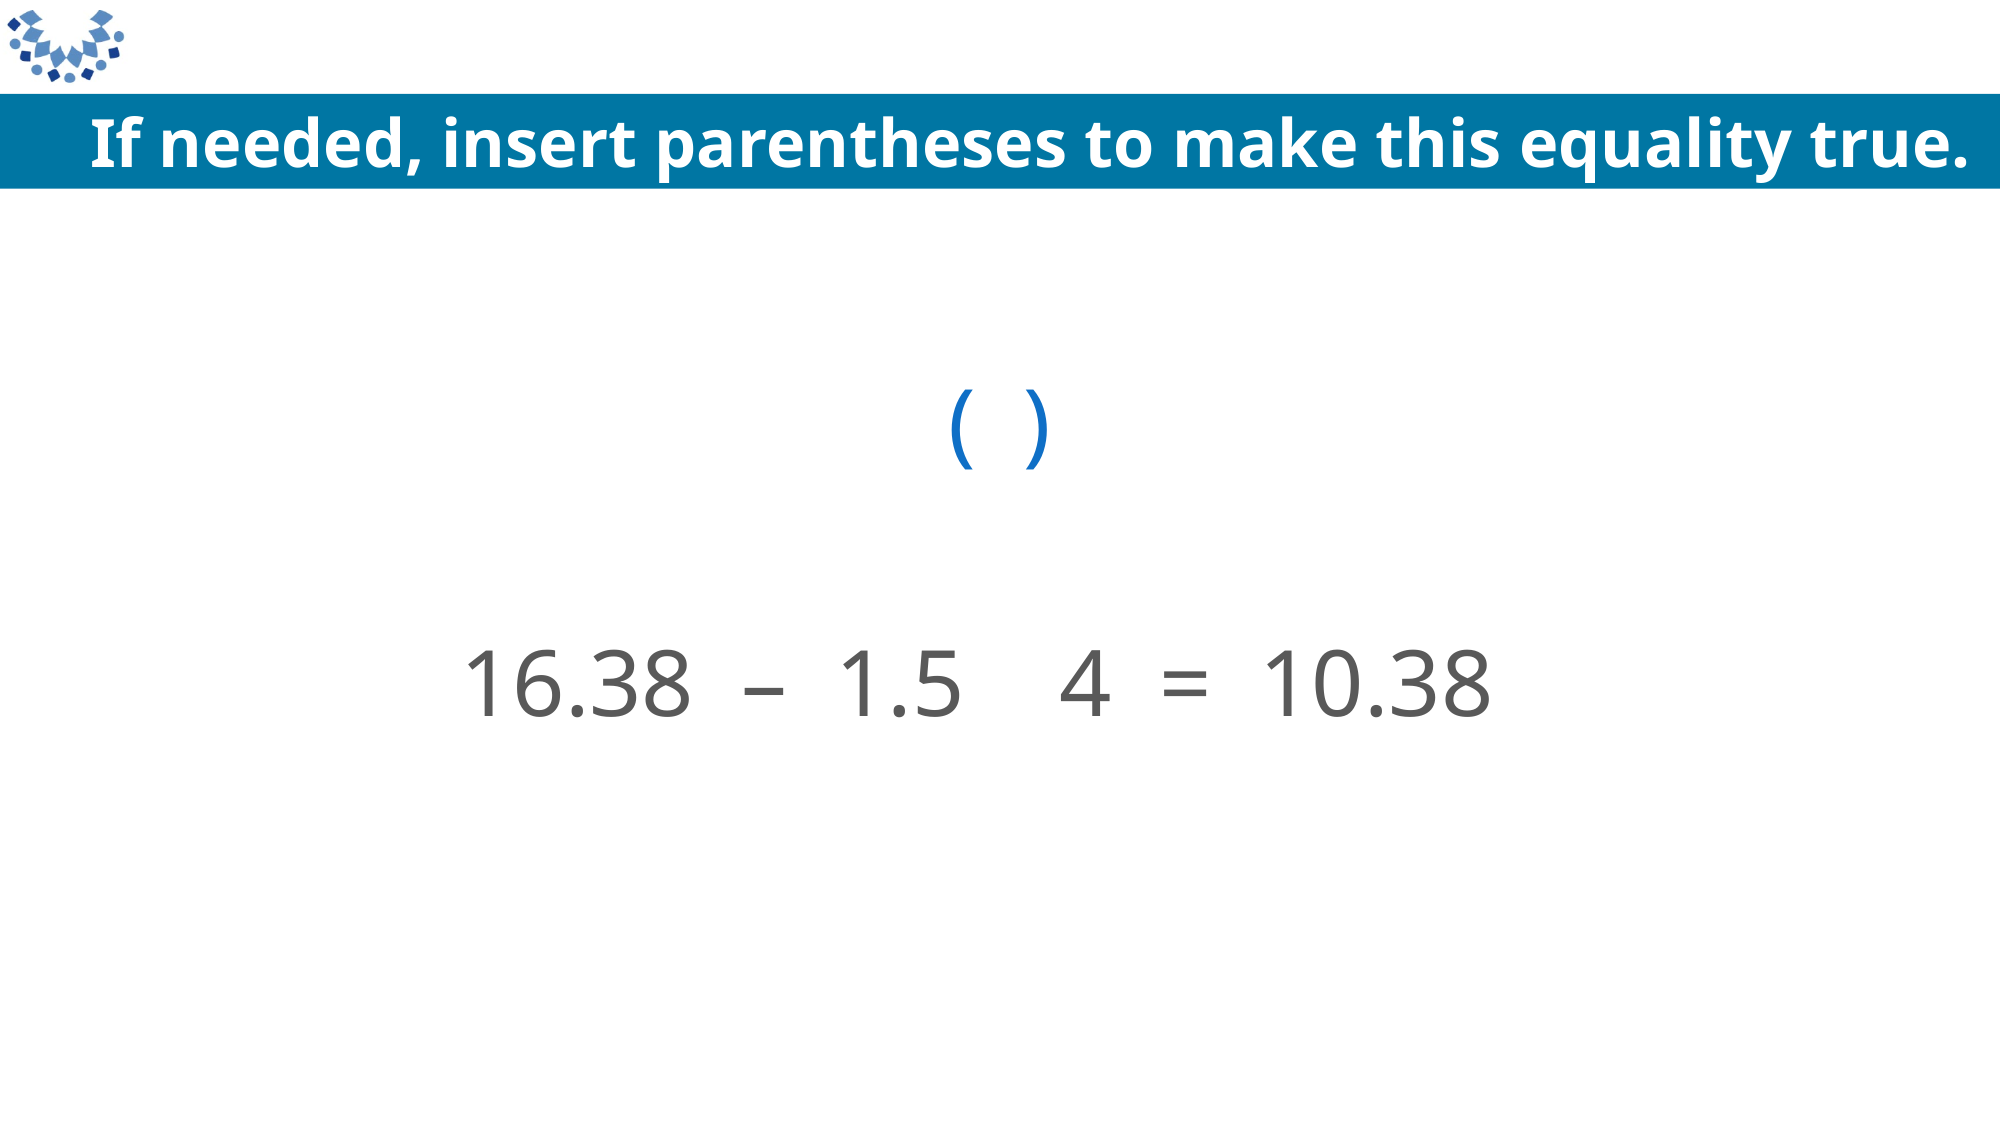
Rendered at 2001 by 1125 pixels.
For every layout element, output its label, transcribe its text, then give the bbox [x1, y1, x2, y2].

text_box ( ) [933, 356, 1067, 482]
text_box If needed, insert parentheses to make this equality true. [0, 93, 2000, 189]
picture [0, 10, 129, 87]
